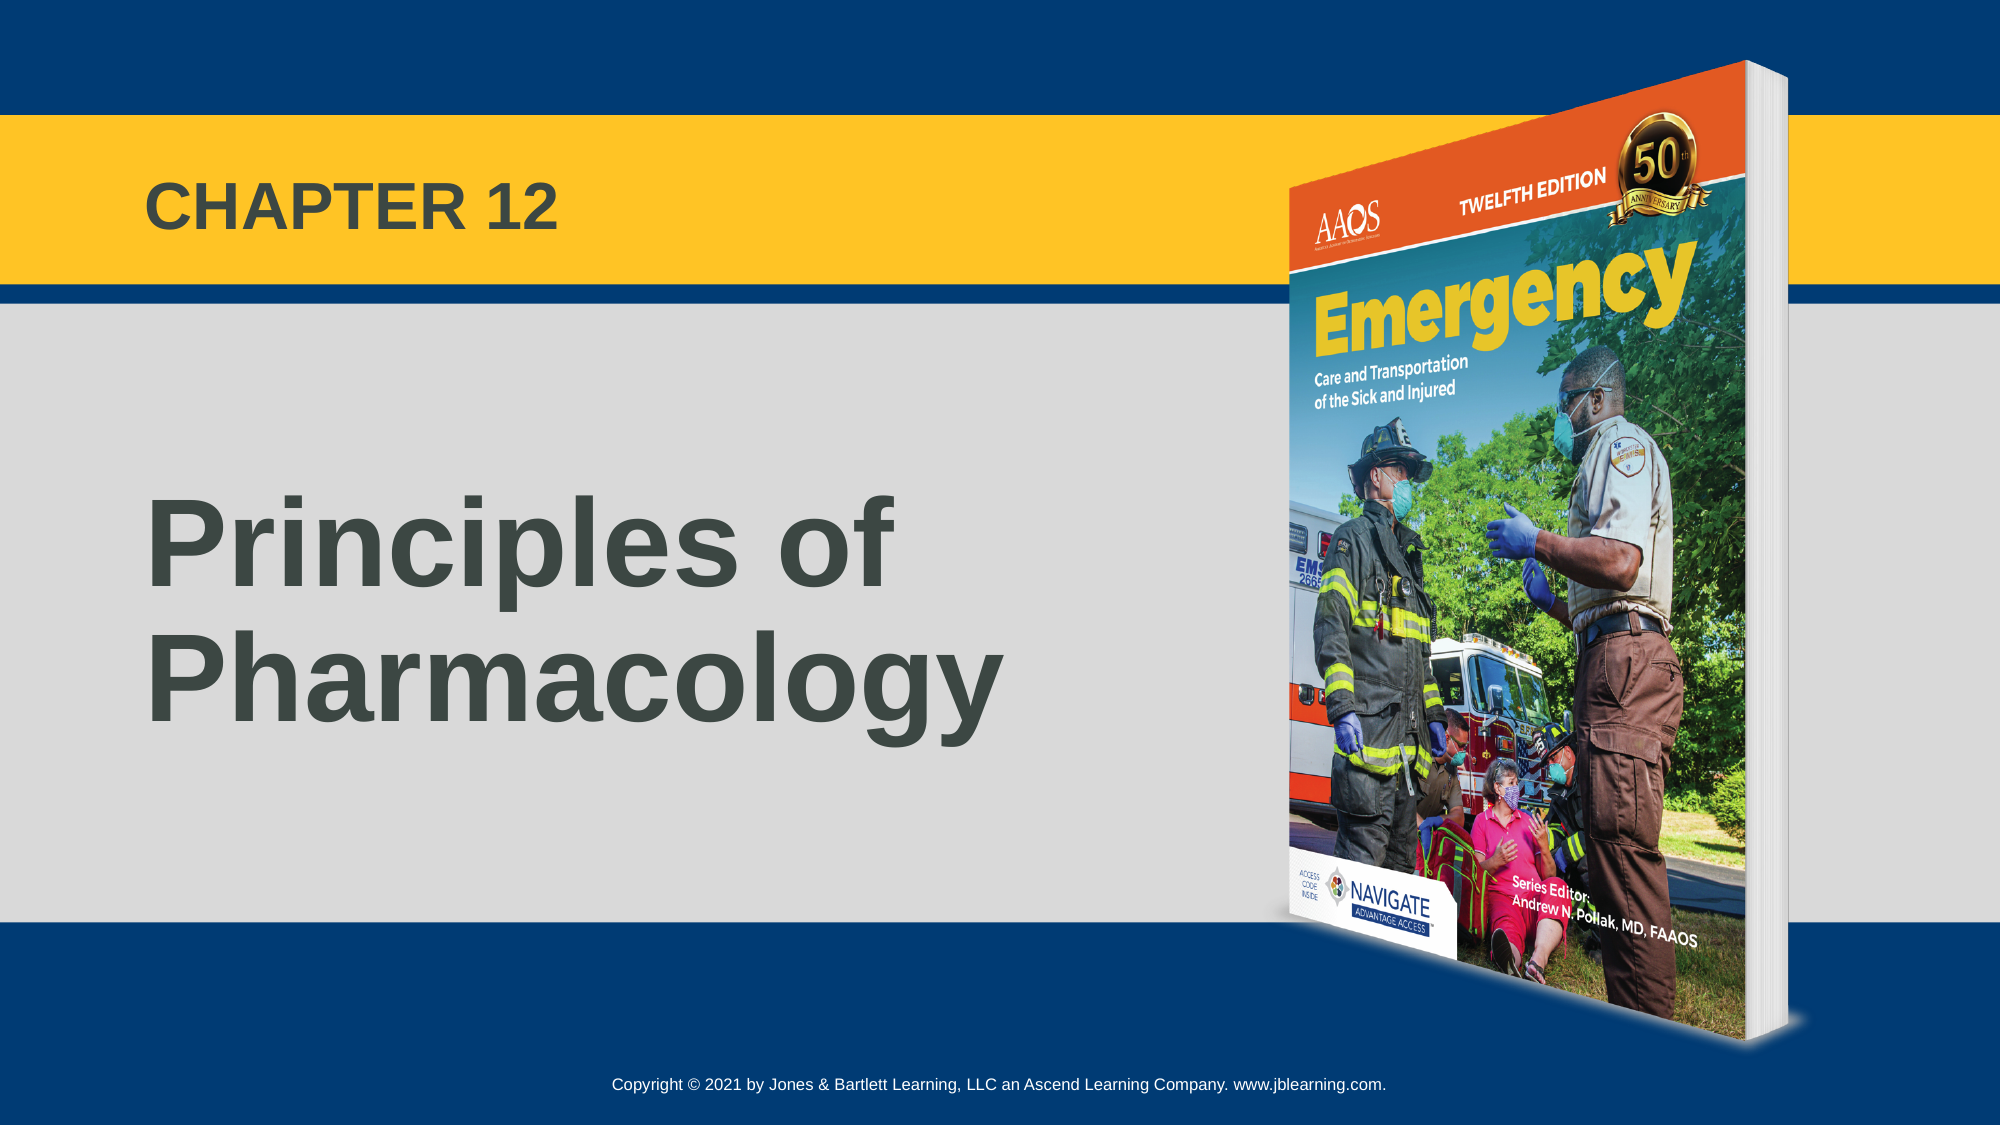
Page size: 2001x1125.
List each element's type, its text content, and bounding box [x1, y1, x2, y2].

subtitle CHAPTER 12 [144, 138, 1078, 267]
title Principles of Pharmacology [144, 360, 1078, 866]
picture [1078, 0, 2000, 1125]
